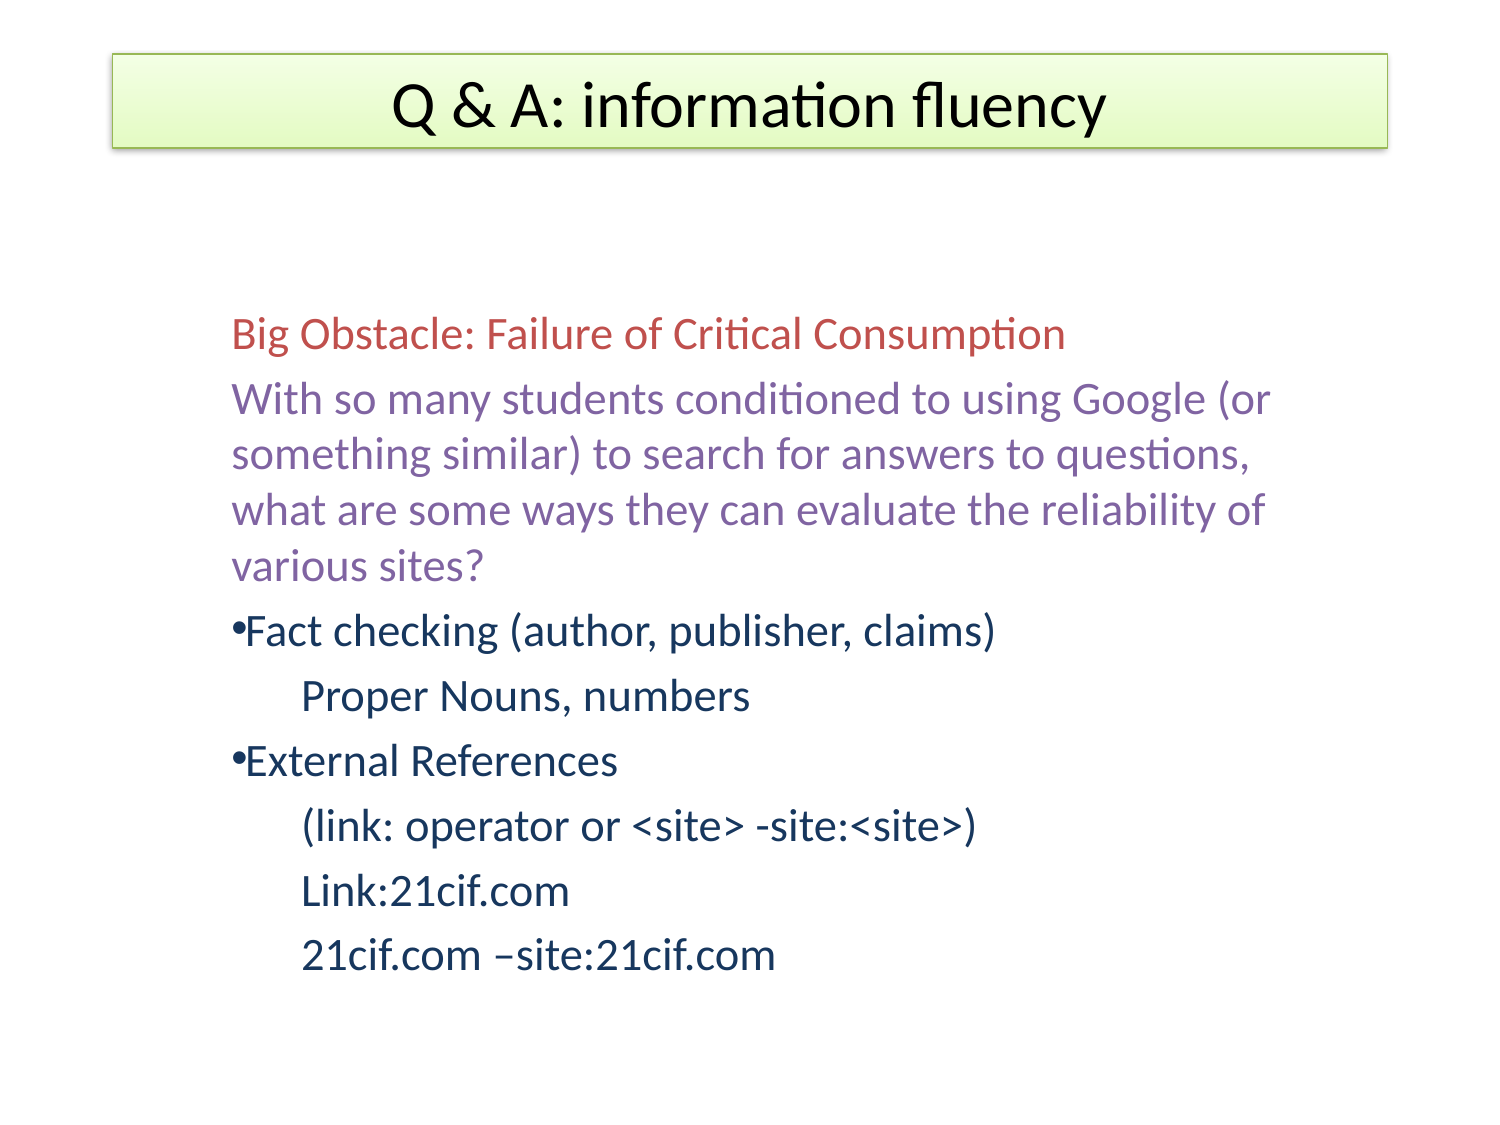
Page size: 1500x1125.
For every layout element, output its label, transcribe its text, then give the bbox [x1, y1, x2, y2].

text_box Q & A: information fluency [112, 53, 1388, 149]
subtitle Big Obstacle: Failure of Critical Consumption With so many students conditioned to using Google (or something similar) to search for answers to questions, what are some ways they can evaluate the reliability of various sites? Fact checking (author, publisher, claims) Proper Nouns, numbers External References (link: operator or <site> -site:<site>) Link:21cif.com 21cif.com –site:21cif.com [216, 295, 1299, 994]
